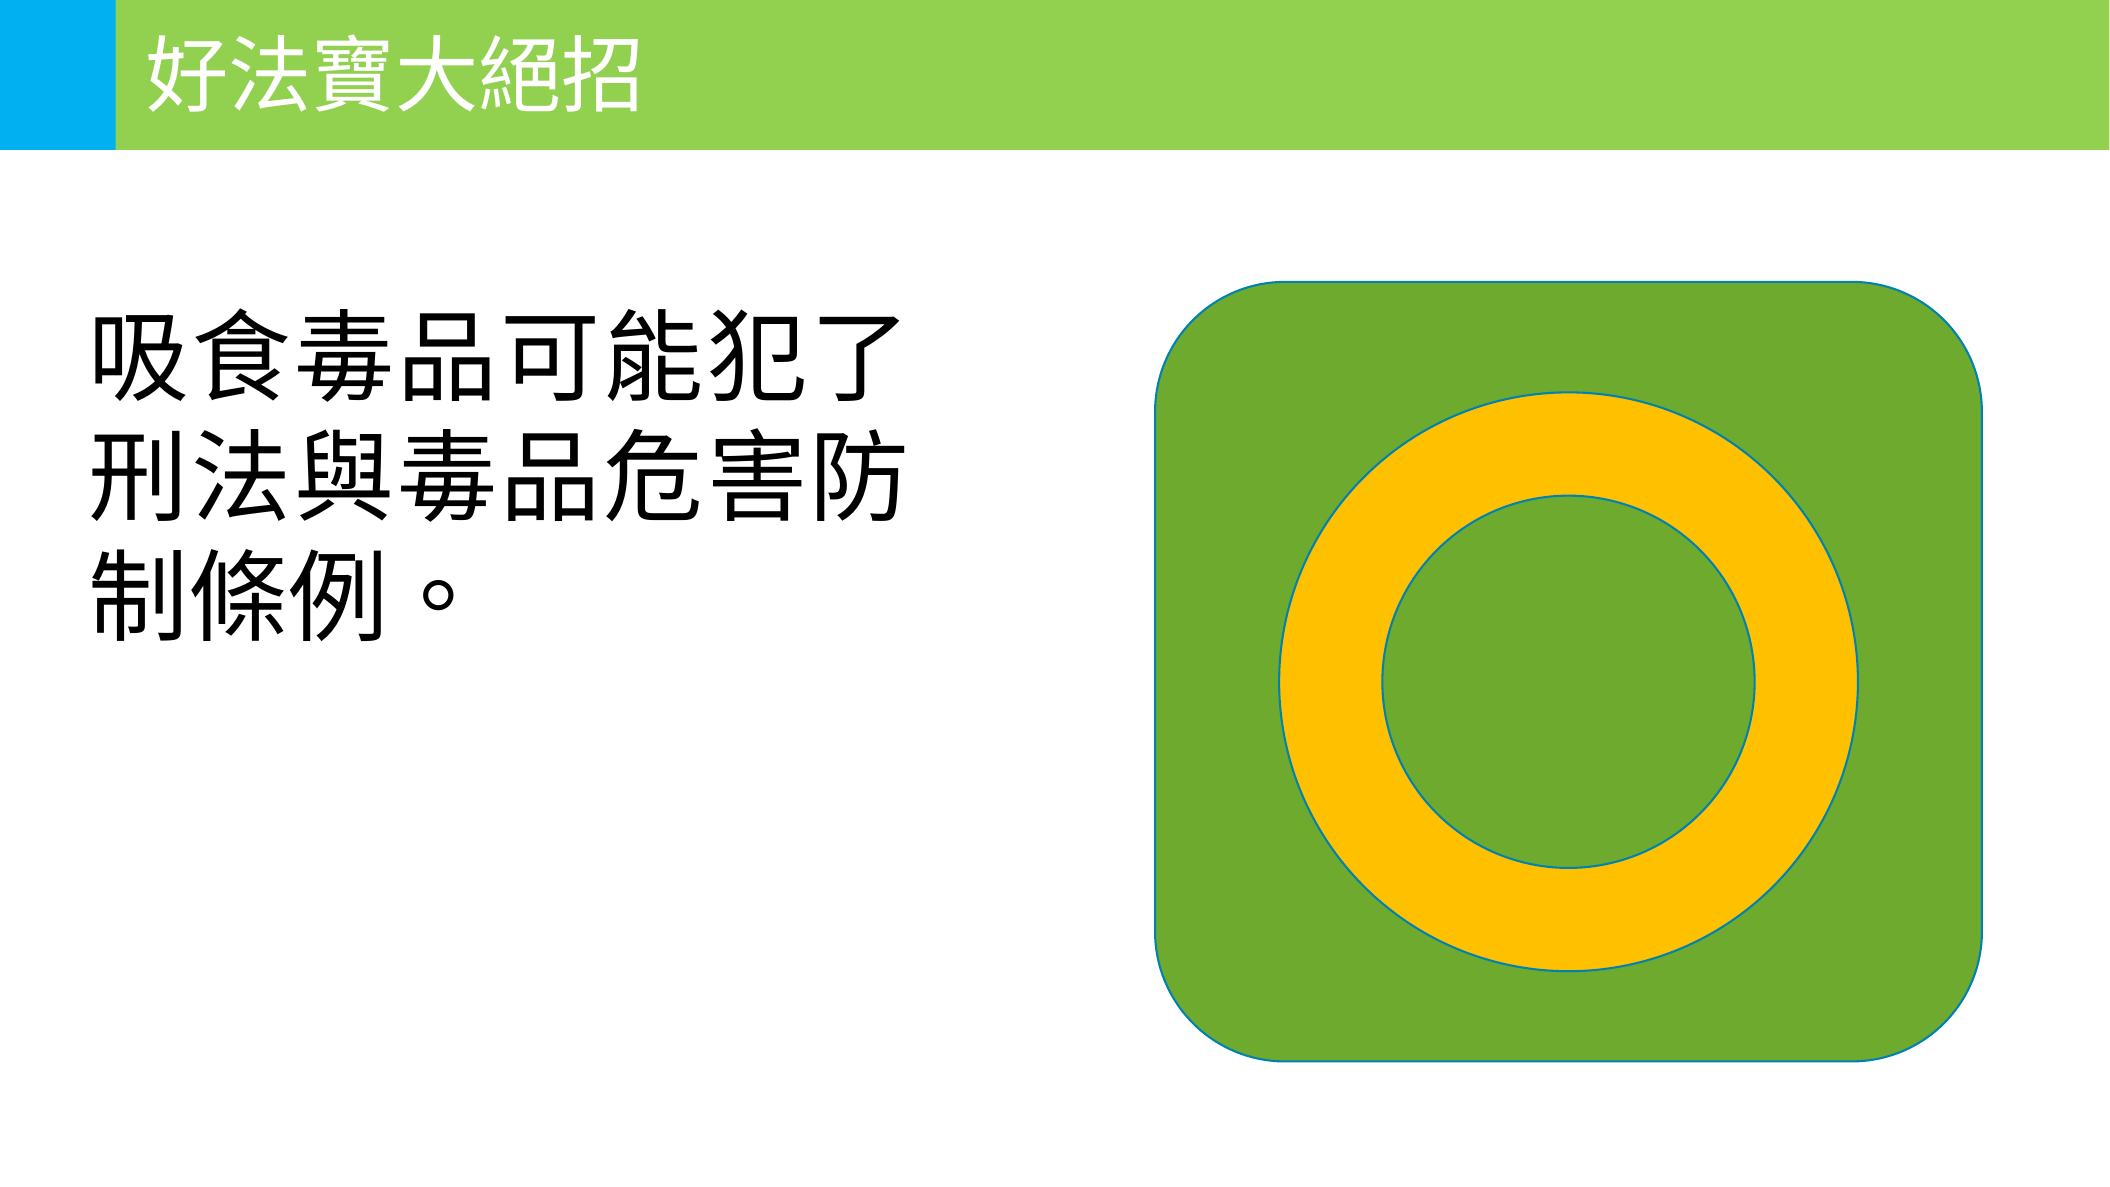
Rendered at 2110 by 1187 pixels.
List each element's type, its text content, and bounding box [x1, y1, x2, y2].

text_box 好法寶大絕招 [130, 14, 660, 130]
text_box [1155, 281, 1982, 1062]
text_box 吸食毒品可能犯了刑法與毒品危害防制條例。 [74, 286, 925, 661]
